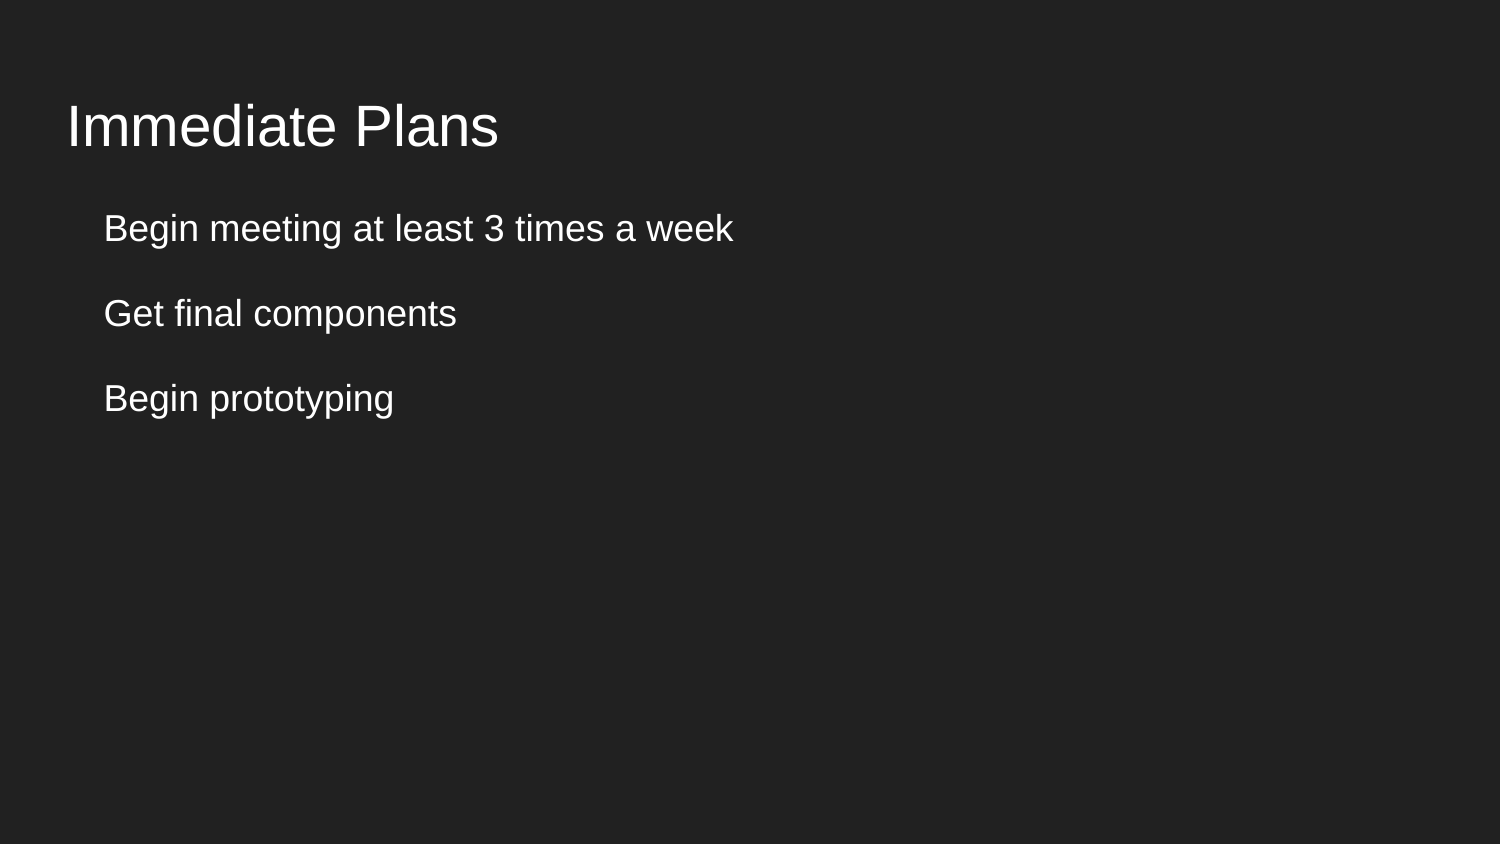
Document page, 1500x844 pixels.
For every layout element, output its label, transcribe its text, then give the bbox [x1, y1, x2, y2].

list Begin meeting at least 3 times a week Get final components Begin prototyping [51, 182, 1449, 743]
title Immediate Plans [51, 72, 1449, 167]
